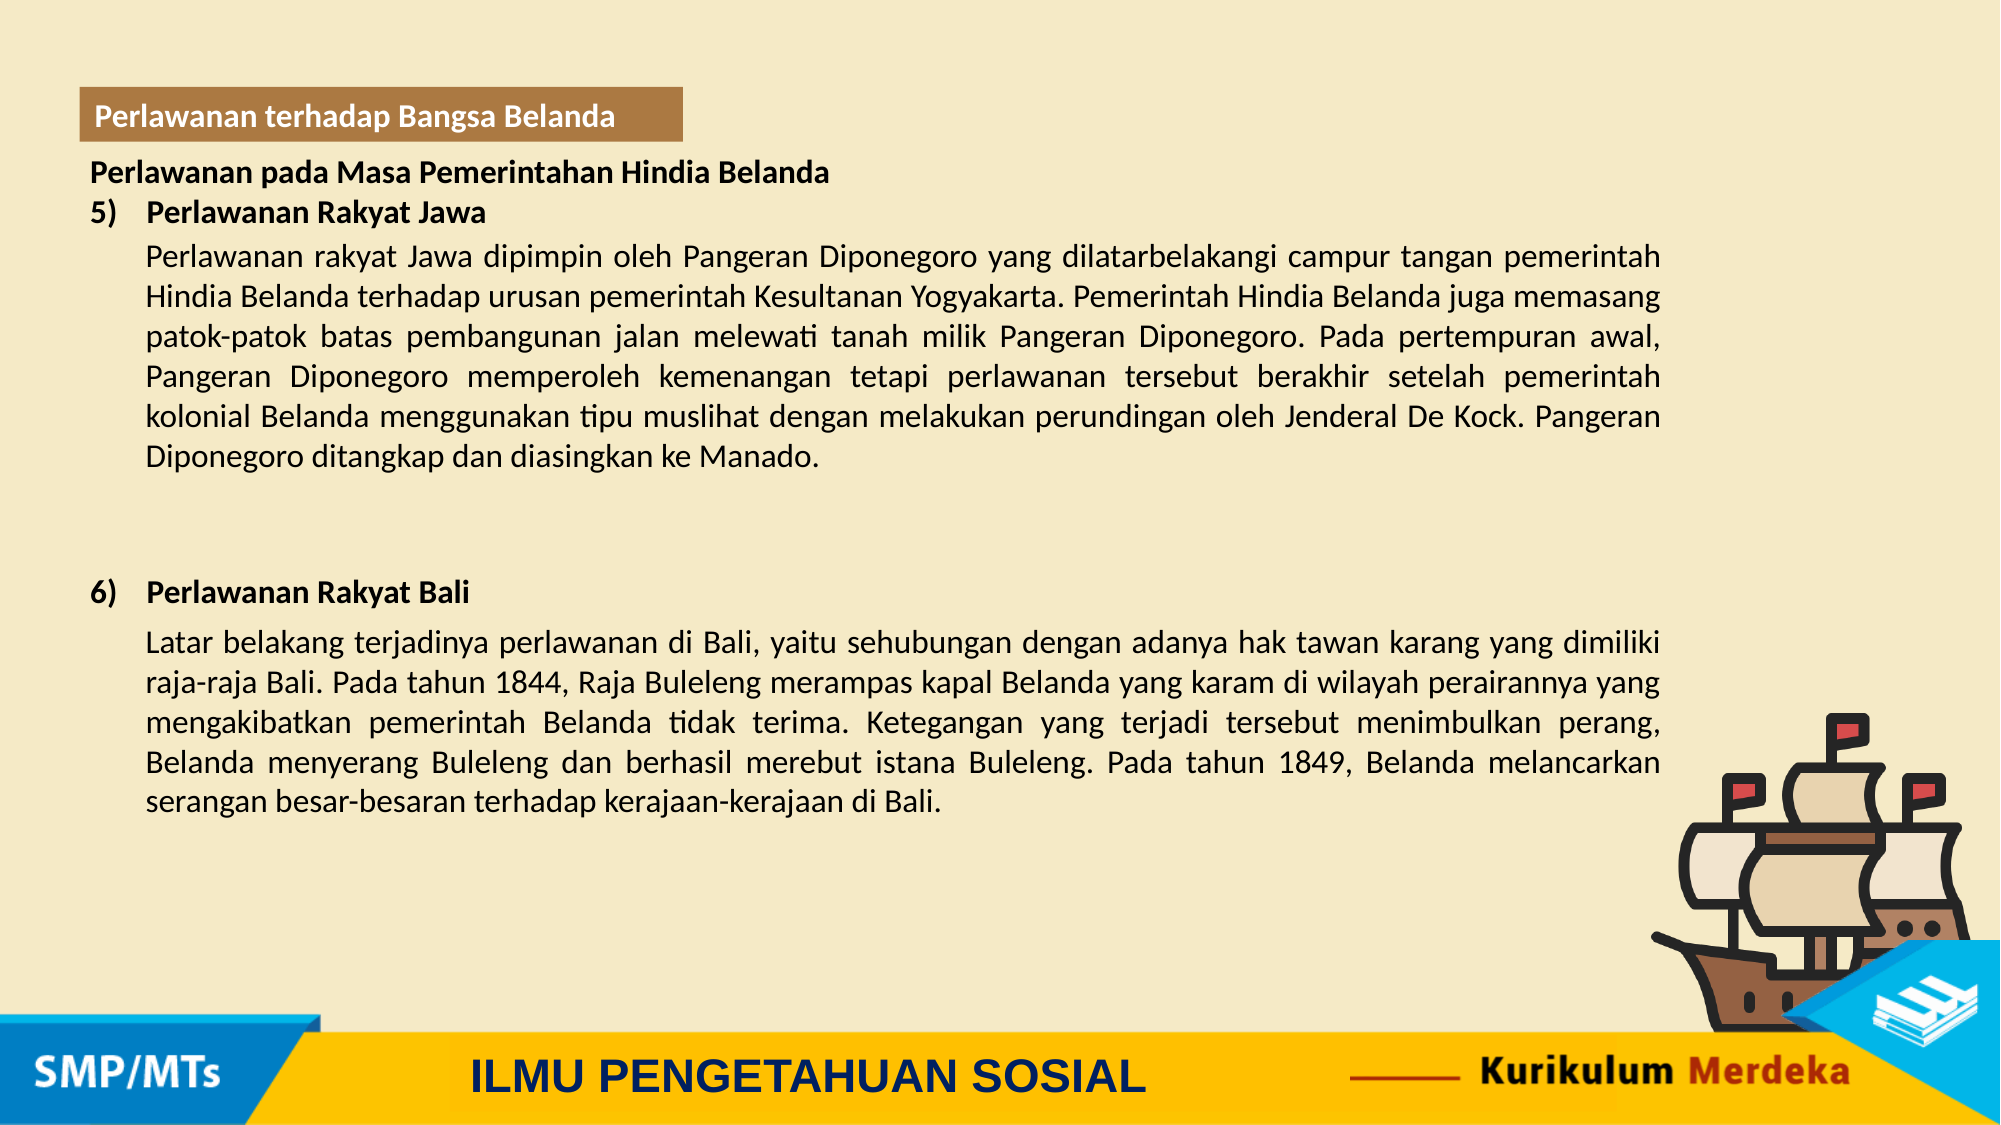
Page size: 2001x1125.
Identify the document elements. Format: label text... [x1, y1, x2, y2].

text_box Perlawanan rakyat Jawa dipimpin oleh Pangeran Diponegoro yang dilatarbelakangi campur tangan pemerintah Hindia Belanda terhadap urusan pemerintah Kesultanan Yogyakarta. Pemerintah Hindia Belanda juga memasang patok-patok batas pembangunan jalan melewati tanah milik Pangeran Diponegoro. Pada pertempuran awal, Pangeran Diponegoro memperoleh kemenangan tetapi perlawanan tersebut berakhir setelah pemerintah kolonial Belanda menggunakan tipu muslihat dengan melakukan perundingan oleh Jenderal De Kock. Pangeran Diponegoro ditangkap dan diasingkan ke Manado. [130, 227, 1679, 482]
text_box Latar belakang terjadinya perlawanan di Bali, yaitu sehubungan dengan adanya hak tawan karang yang dimiliki raja-raja Bali. Pada tahun 1844, Raja Buleleng merampas kapal Belanda yang karam di wilayah perairannya yang mengakibatkan pemerintah Belanda tidak terima. Ketegangan yang terjadi tersebut menimbulkan perang, Belanda menyerang Buleleng dan berhasil merebut istana Buleleng. Pada tahun 1849, Belanda melancarkan serangan besar-besaran terhadap kerajaan-kerajaan di Bali. [130, 612, 1679, 827]
text_box Perlawanan Rakyat Bali [74, 561, 1196, 618]
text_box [0, 940, 2000, 1125]
text_box Perlawanan pada Masa Pemerintahan Hindia Belanda Perlawanan Rakyat Jawa [74, 141, 1196, 238]
text_box Perlawanan terhadap Bangsa Belanda [79, 86, 684, 141]
picture [1651, 713, 2000, 940]
